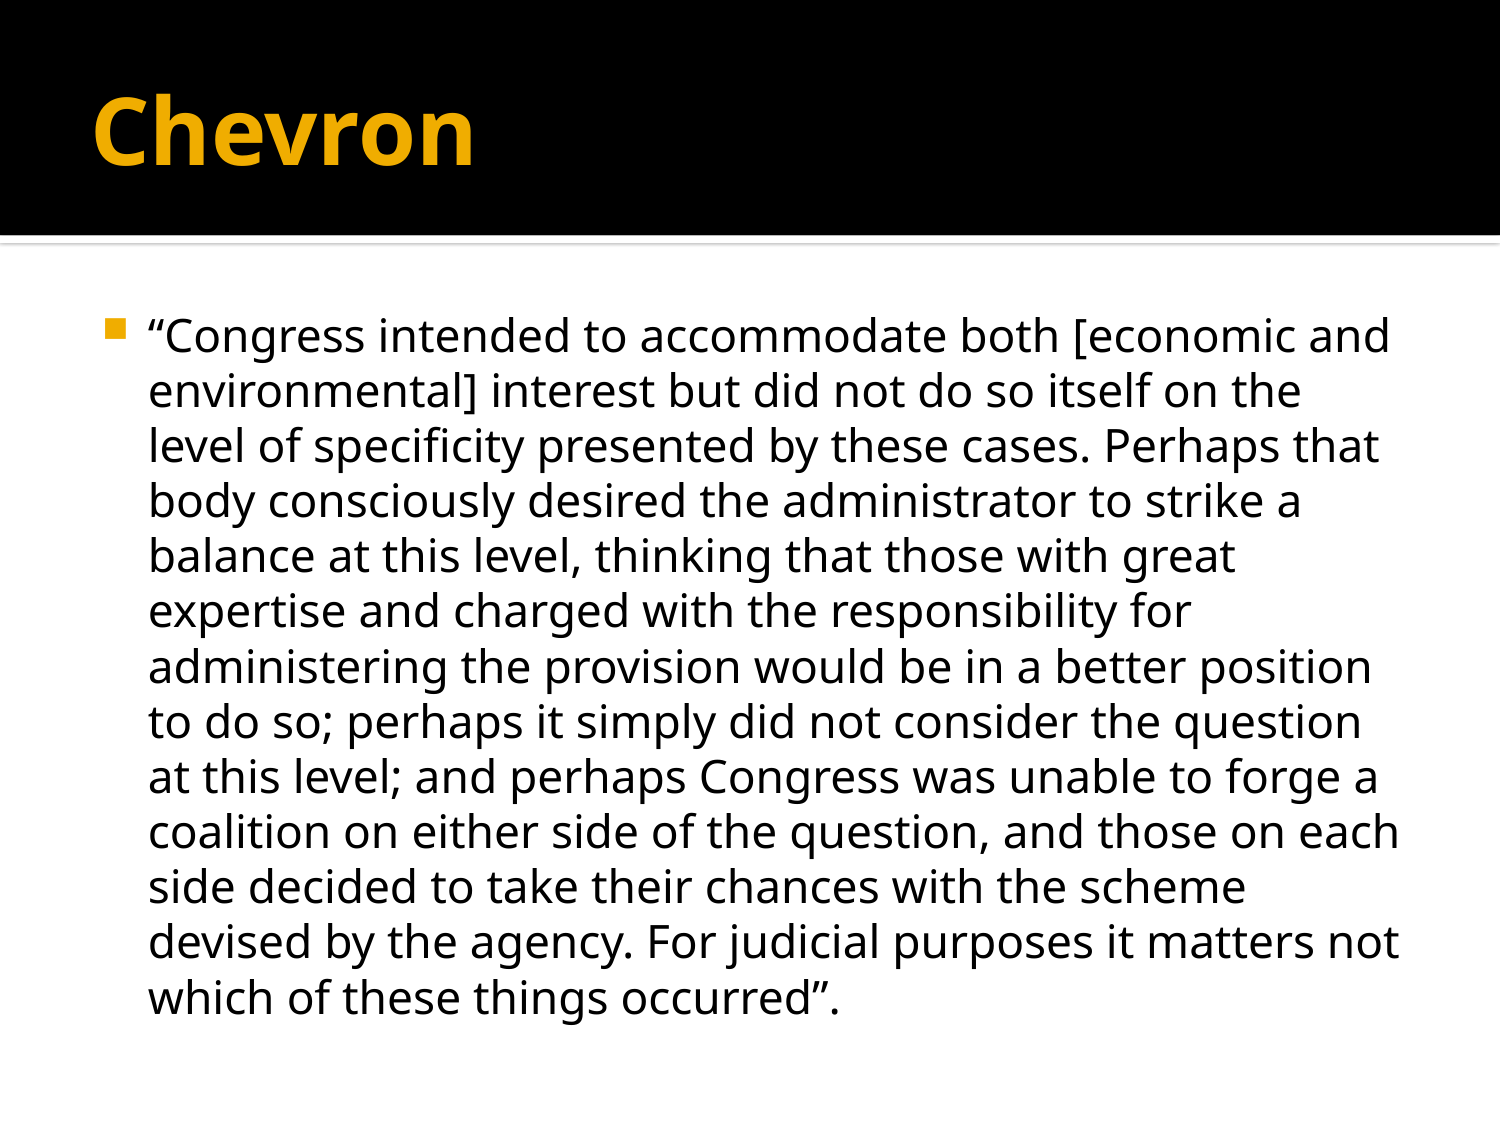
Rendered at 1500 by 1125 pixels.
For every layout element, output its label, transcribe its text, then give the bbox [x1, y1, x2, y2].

list “Congress intended to accommodate both [economic and environmental] interest but did not do so itself on the level of specificity presented by these cases. Perhaps that body consciously desired the administrator to strike a balance at this level, thinking that those with great expertise and charged with the responsibility for administering the provision would be in a better position to do so; perhaps it simply did not consider the question at this level; and perhaps Congress was unable to forge a coalition on either side of the question, and those on each side decided to take their chances with the scheme devised by the agency. For judicial purposes it matters not which of these things occurred”. [75, 291, 1425, 1050]
title Chevron [75, 25, 1425, 231]
